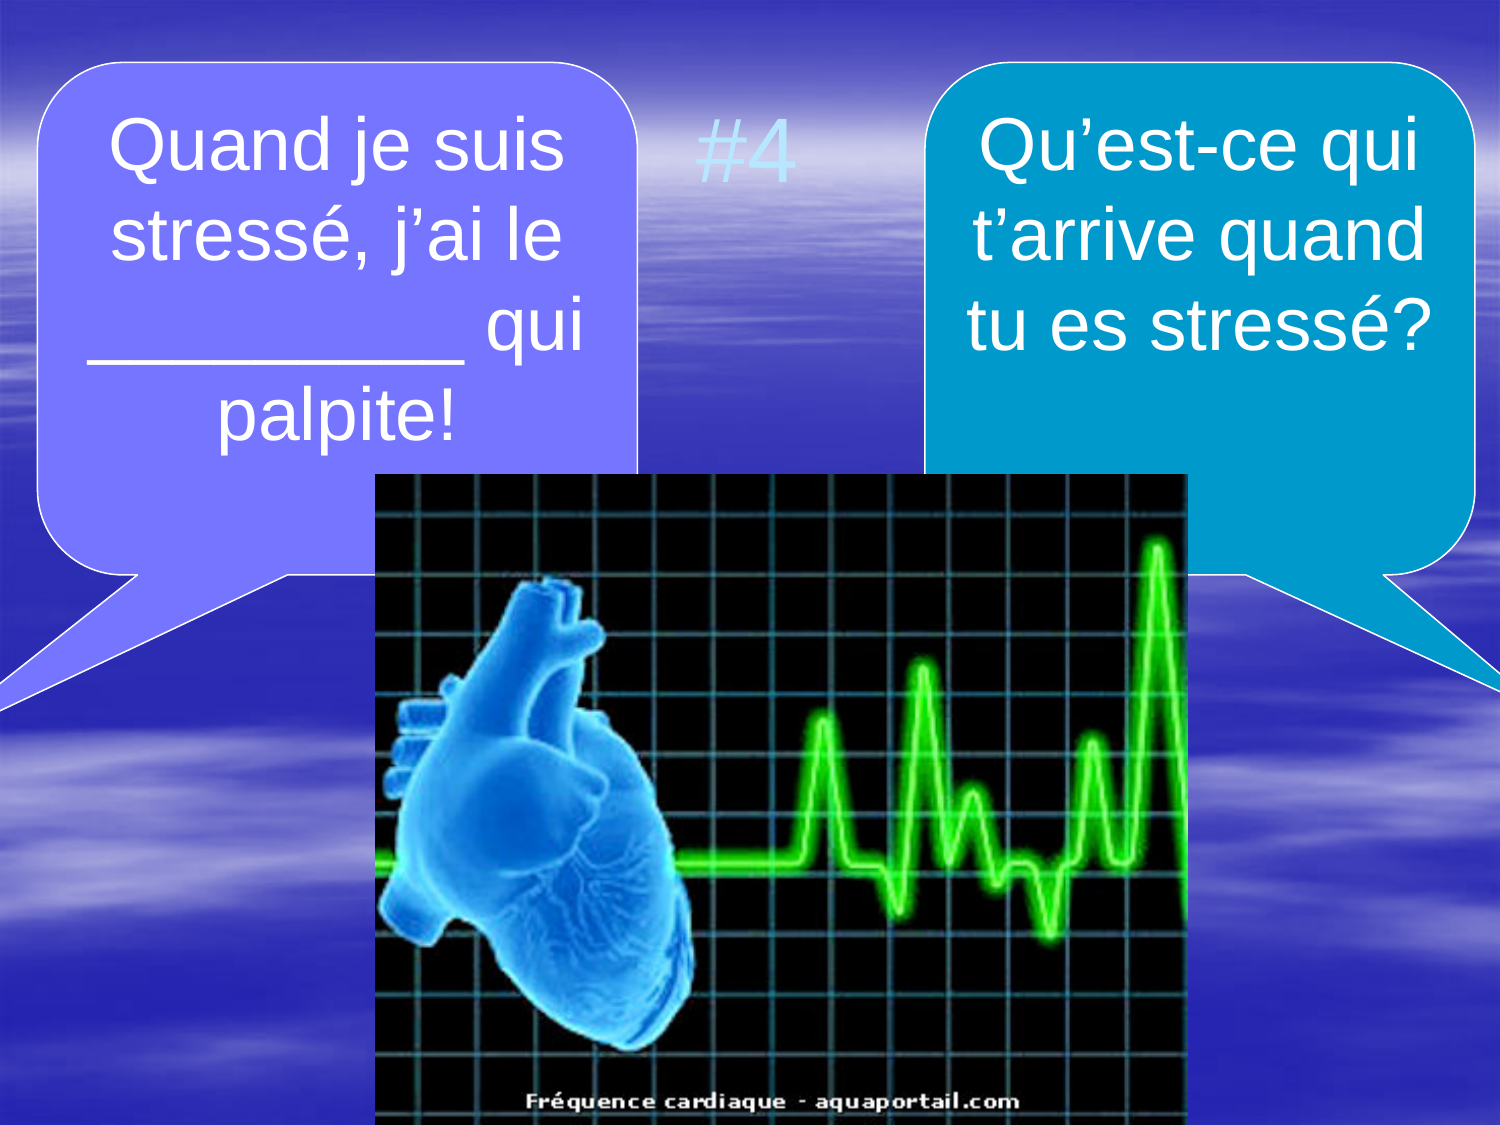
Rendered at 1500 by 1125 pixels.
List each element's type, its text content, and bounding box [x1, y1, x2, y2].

text_box Quand je suis stressé, j’ai le _________ qui palpite! [0, 104, 638, 711]
picture [374, 474, 1188, 1125]
title #4 [49, 37, 1446, 255]
text_box Qu’est-ce qui t’arrive quand tu es stressé? [924, 83, 1500, 692]
